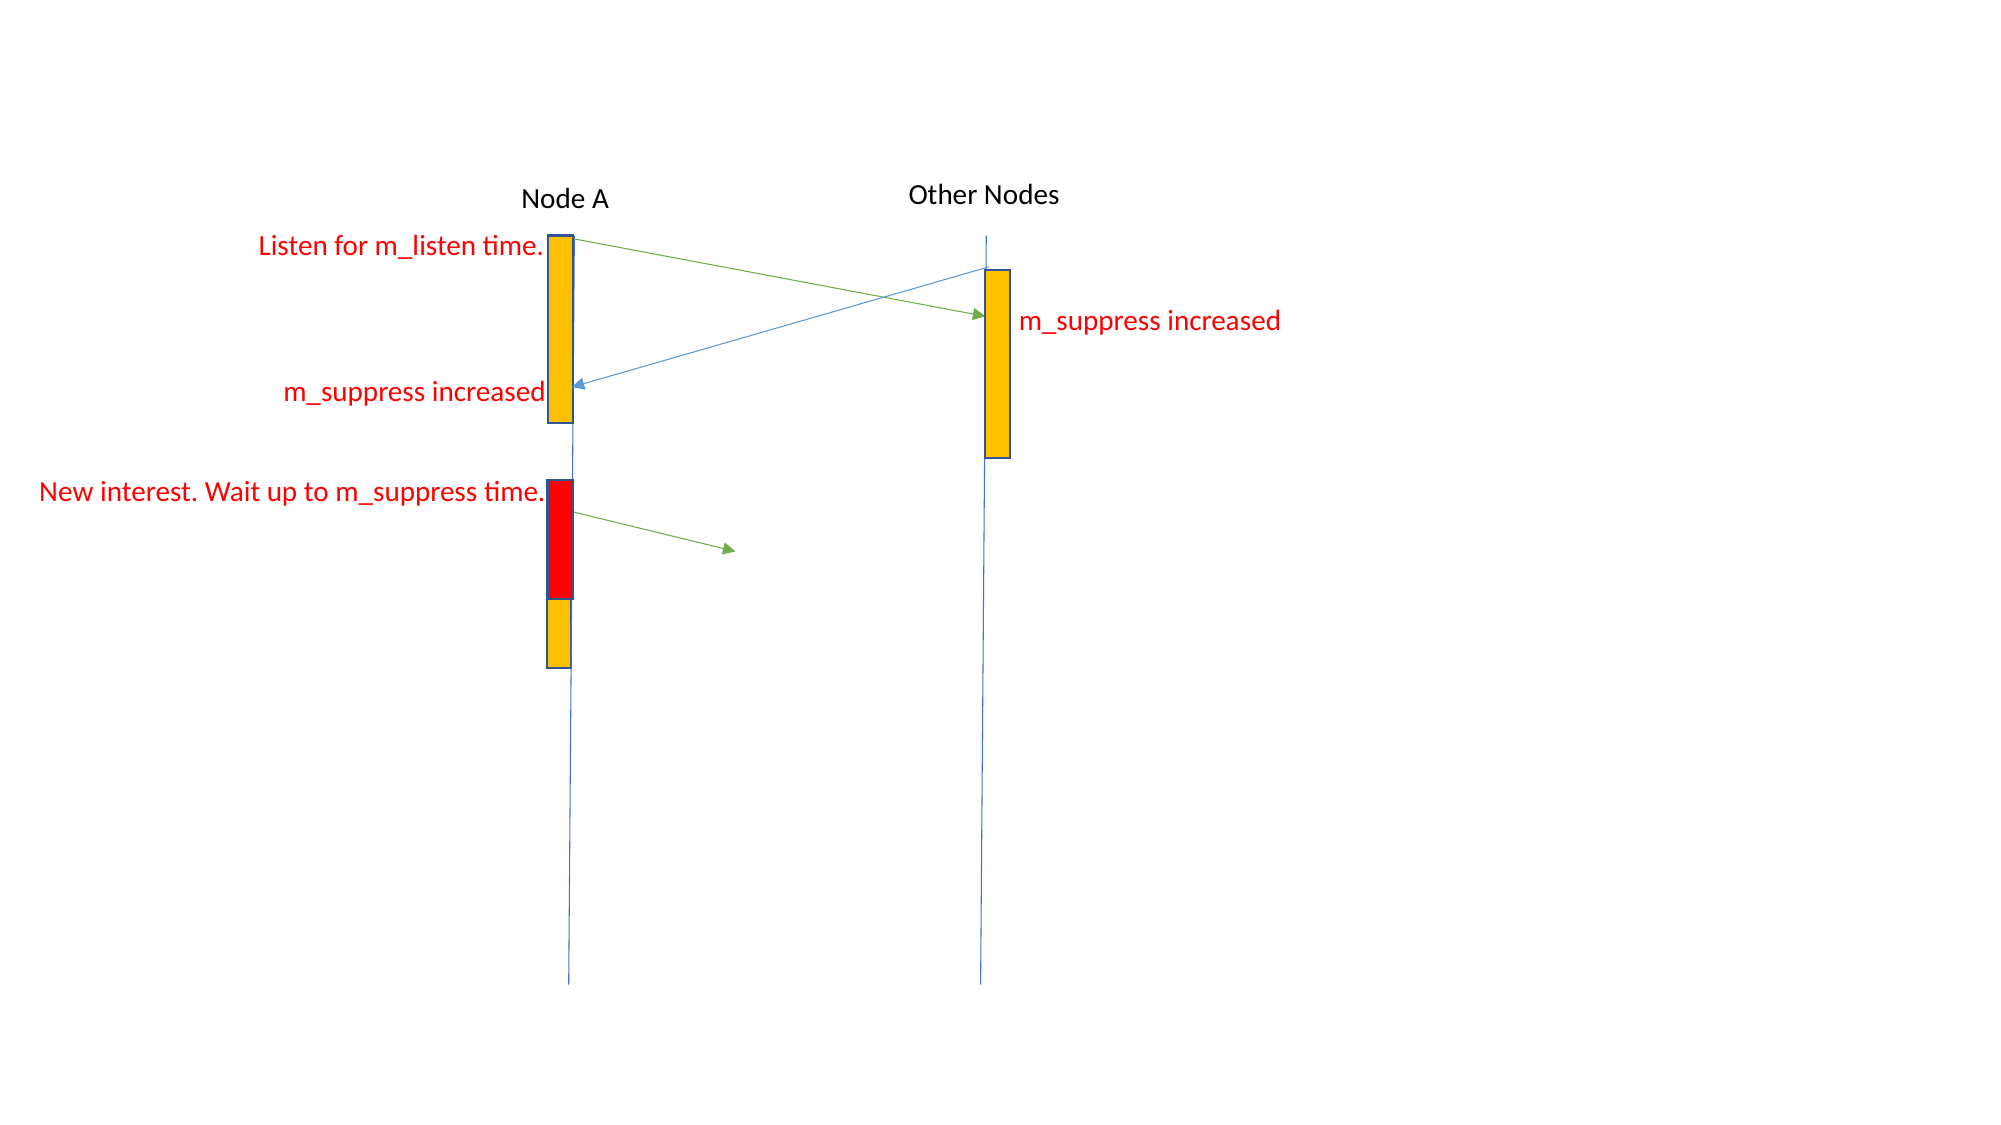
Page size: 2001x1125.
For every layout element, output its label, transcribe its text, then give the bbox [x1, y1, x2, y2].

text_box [980, 235, 987, 266]
text_box [546, 515, 568, 669]
text_box Node A [499, 172, 632, 223]
text_box [547, 479, 568, 600]
text_box m_suppress increased [1003, 294, 1376, 345]
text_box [571, 511, 736, 552]
text_box Listen for m_listen time. [187, 218, 560, 269]
text_box Other Nodes [839, 167, 1129, 218]
text_box [987, 269, 1011, 459]
text_box New interest. Wait up to m_suppress time. [13, 464, 561, 515]
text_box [571, 266, 989, 388]
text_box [568, 235, 575, 985]
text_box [572, 238, 986, 266]
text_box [980, 388, 987, 985]
text_box m_suppress increased [189, 364, 561, 415]
text_box [547, 234, 574, 424]
